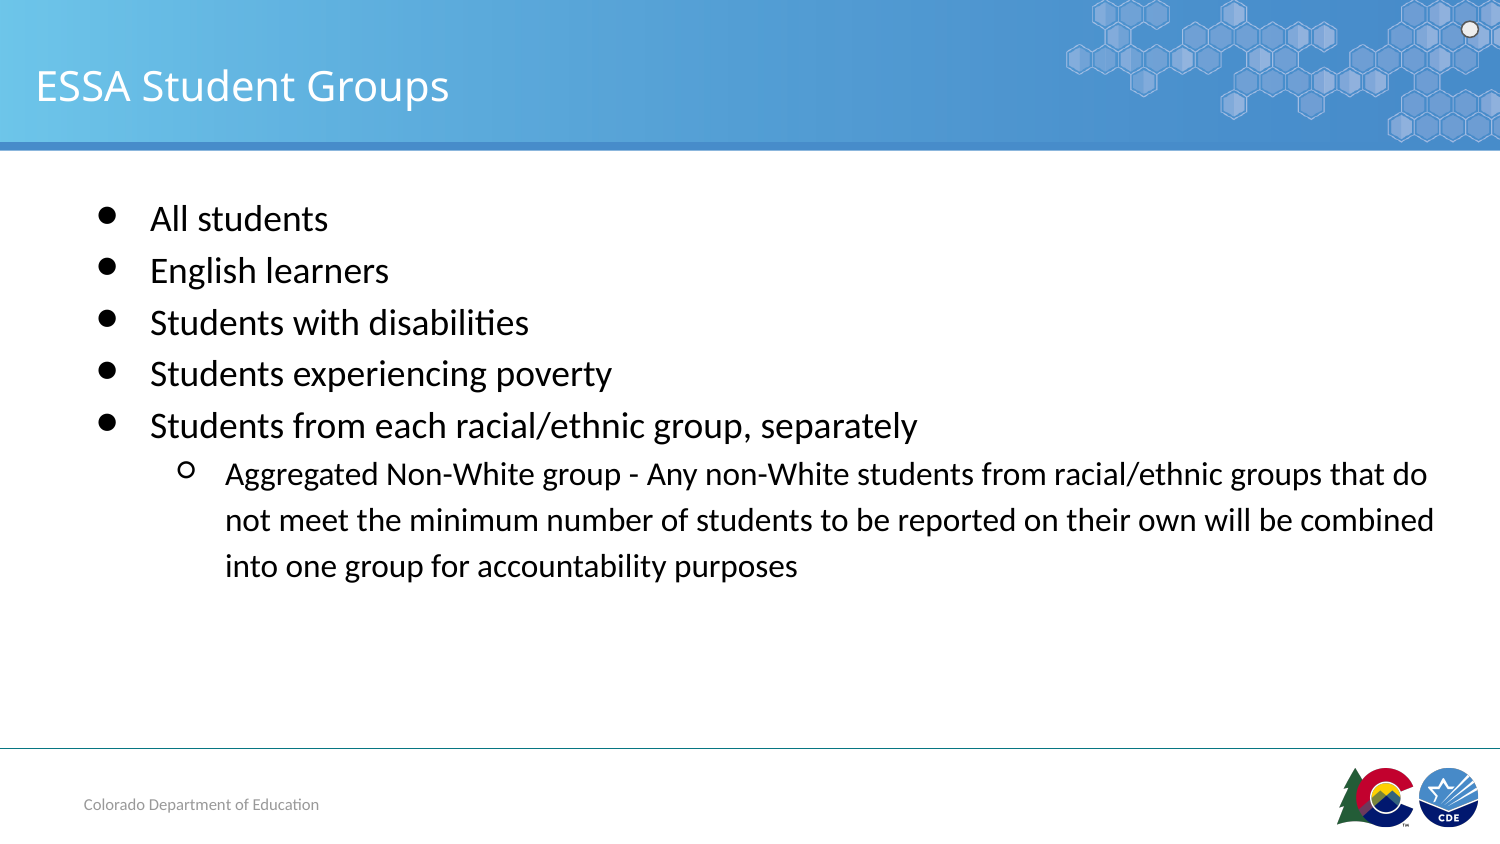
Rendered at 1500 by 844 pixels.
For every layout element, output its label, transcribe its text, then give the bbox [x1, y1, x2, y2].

list All students English learners Students with disabilities Students experiencing poverty Students from each racial/ethnic group, separately Aggregated Non-White group - Any non-White students from racial/ethnic groups that do not meet the minimum number of students to be reported on their own will be combined into one group for accountability purposes [75, 187, 1473, 712]
text_box [1461, 21, 1479, 38]
picture [0, 0, 1500, 151]
picture [1336, 767, 1479, 828]
title ESSA Student Groups [34, 37, 1433, 132]
